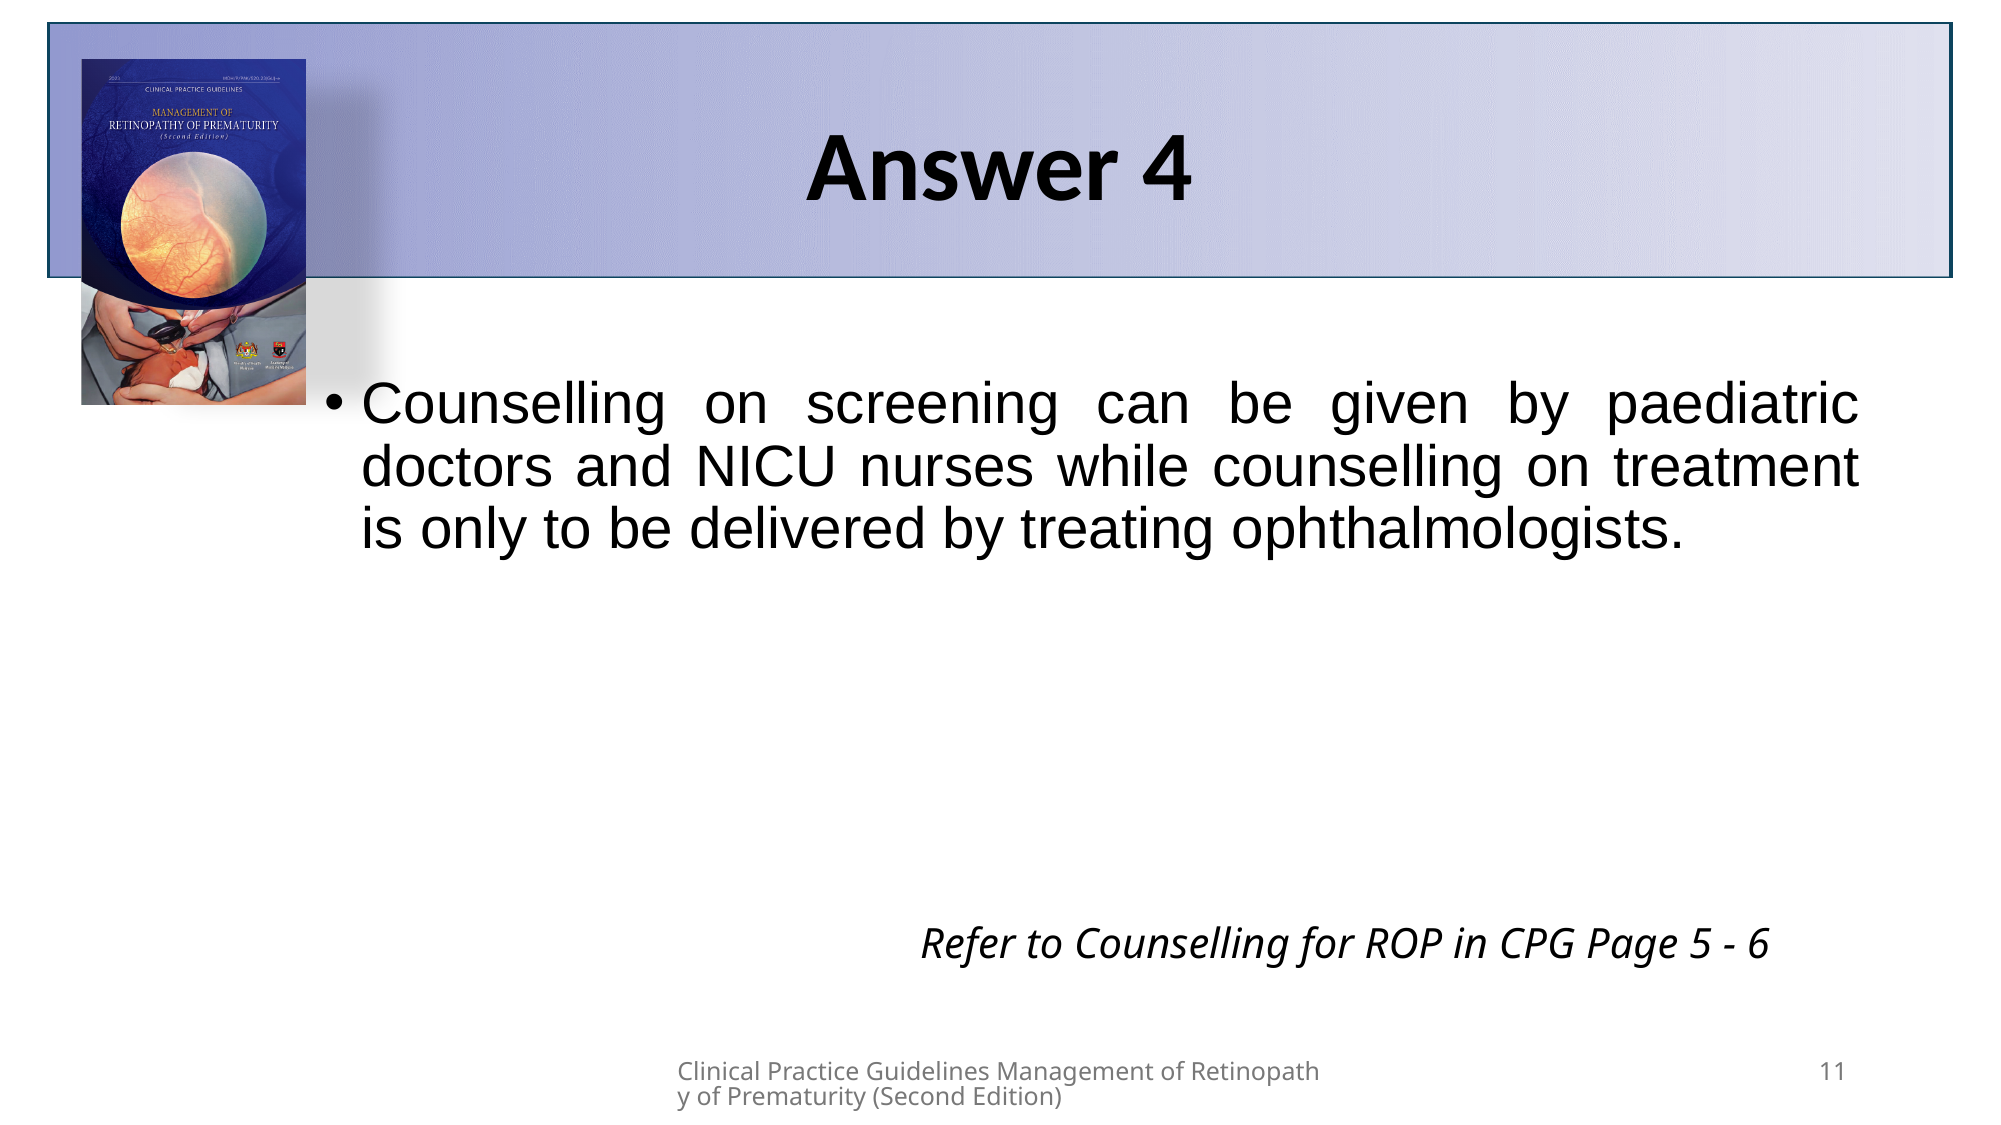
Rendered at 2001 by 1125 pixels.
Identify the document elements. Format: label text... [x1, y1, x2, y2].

slide_number 11 [1412, 1042, 1863, 1103]
text_box Refer to Counselling for ROP in CPG Page 5 - 6 [905, 909, 1828, 975]
list Counselling on screening can be given by paediatric doctors and NICU nurses while counselling on treatment is only to be delivered by treating ophthalmologists. [309, 365, 1878, 910]
footer Clinical Practice Guidelines Management of Retinopathy of Prematurity (Second Edition) [662, 1042, 1338, 1103]
picture [47, 21, 1953, 405]
